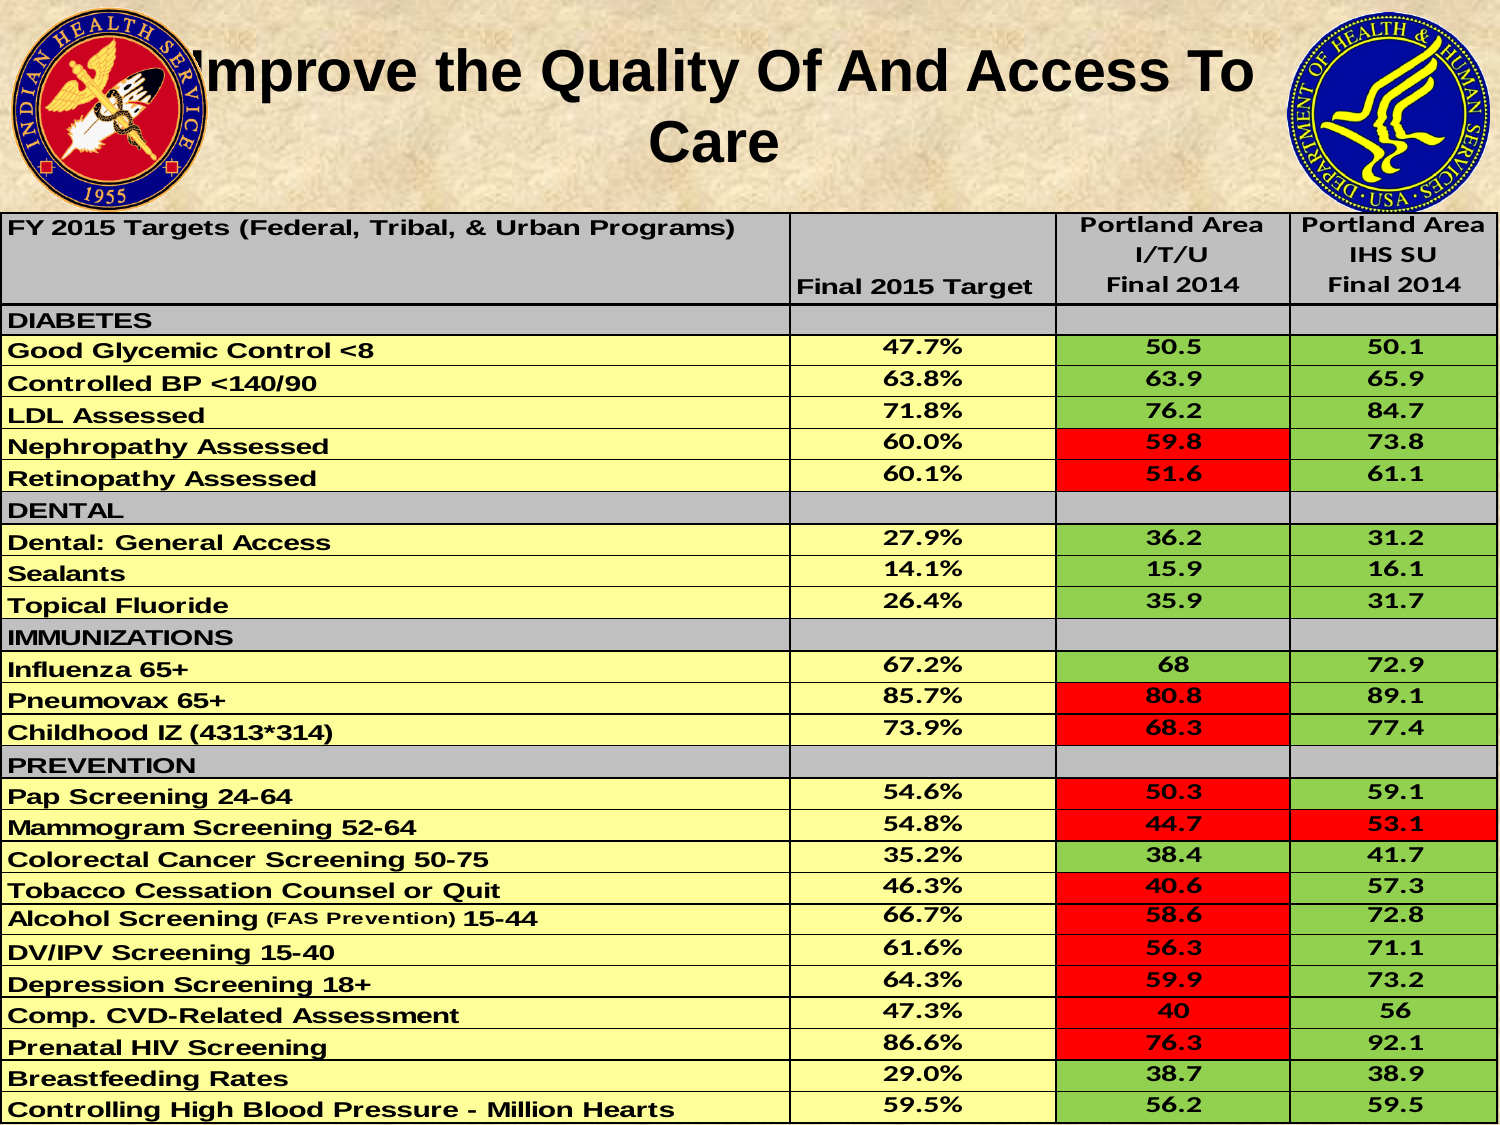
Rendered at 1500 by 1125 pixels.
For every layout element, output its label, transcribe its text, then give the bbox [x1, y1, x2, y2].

picture [0, 0, 1500, 1125]
title Improve the Quality Of And Access To Care [249, 24, 1284, 212]
